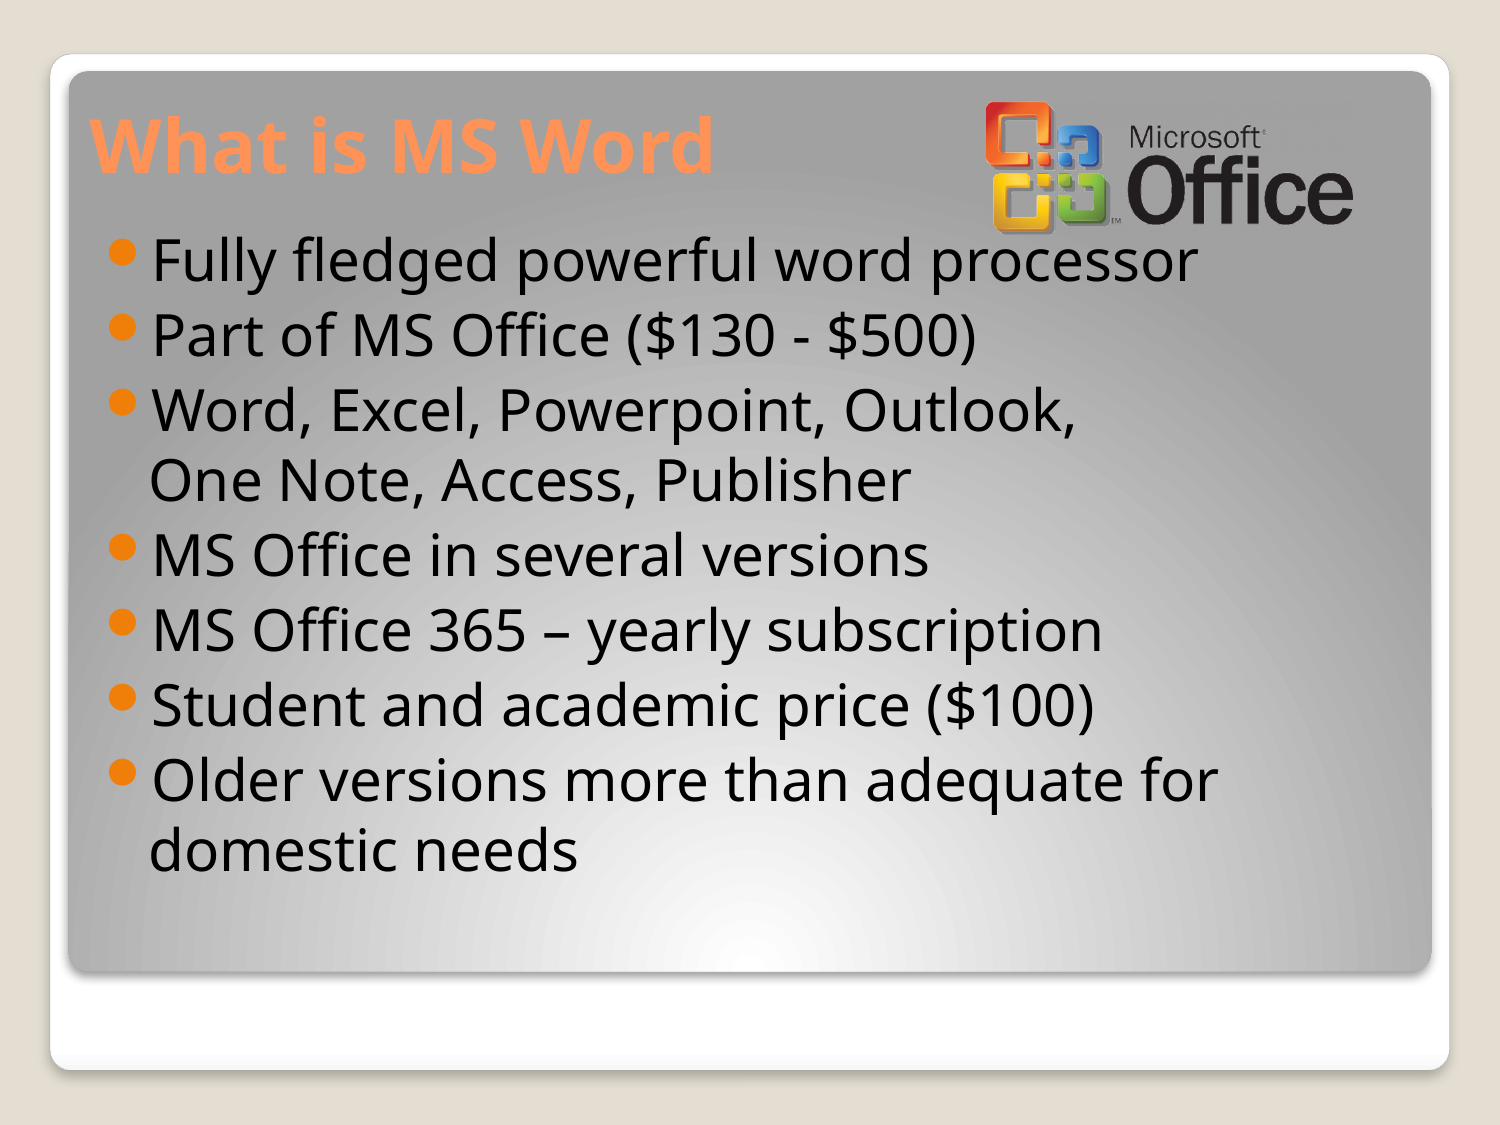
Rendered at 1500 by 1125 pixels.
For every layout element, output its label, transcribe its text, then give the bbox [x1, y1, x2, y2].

title What is MS Word [75, 45, 1425, 197]
list Fully fledged powerful word processor Part of MS Office ($130 - $500) Word, Excel, Powerpoint, Outlook, One Note, Access, Publisher MS Office in several versions MS Office 365 – yearly subscription Student and academic price ($100) Older versions more than adequate for domestic needs [75, 208, 1425, 1005]
picture [985, 101, 1353, 236]
